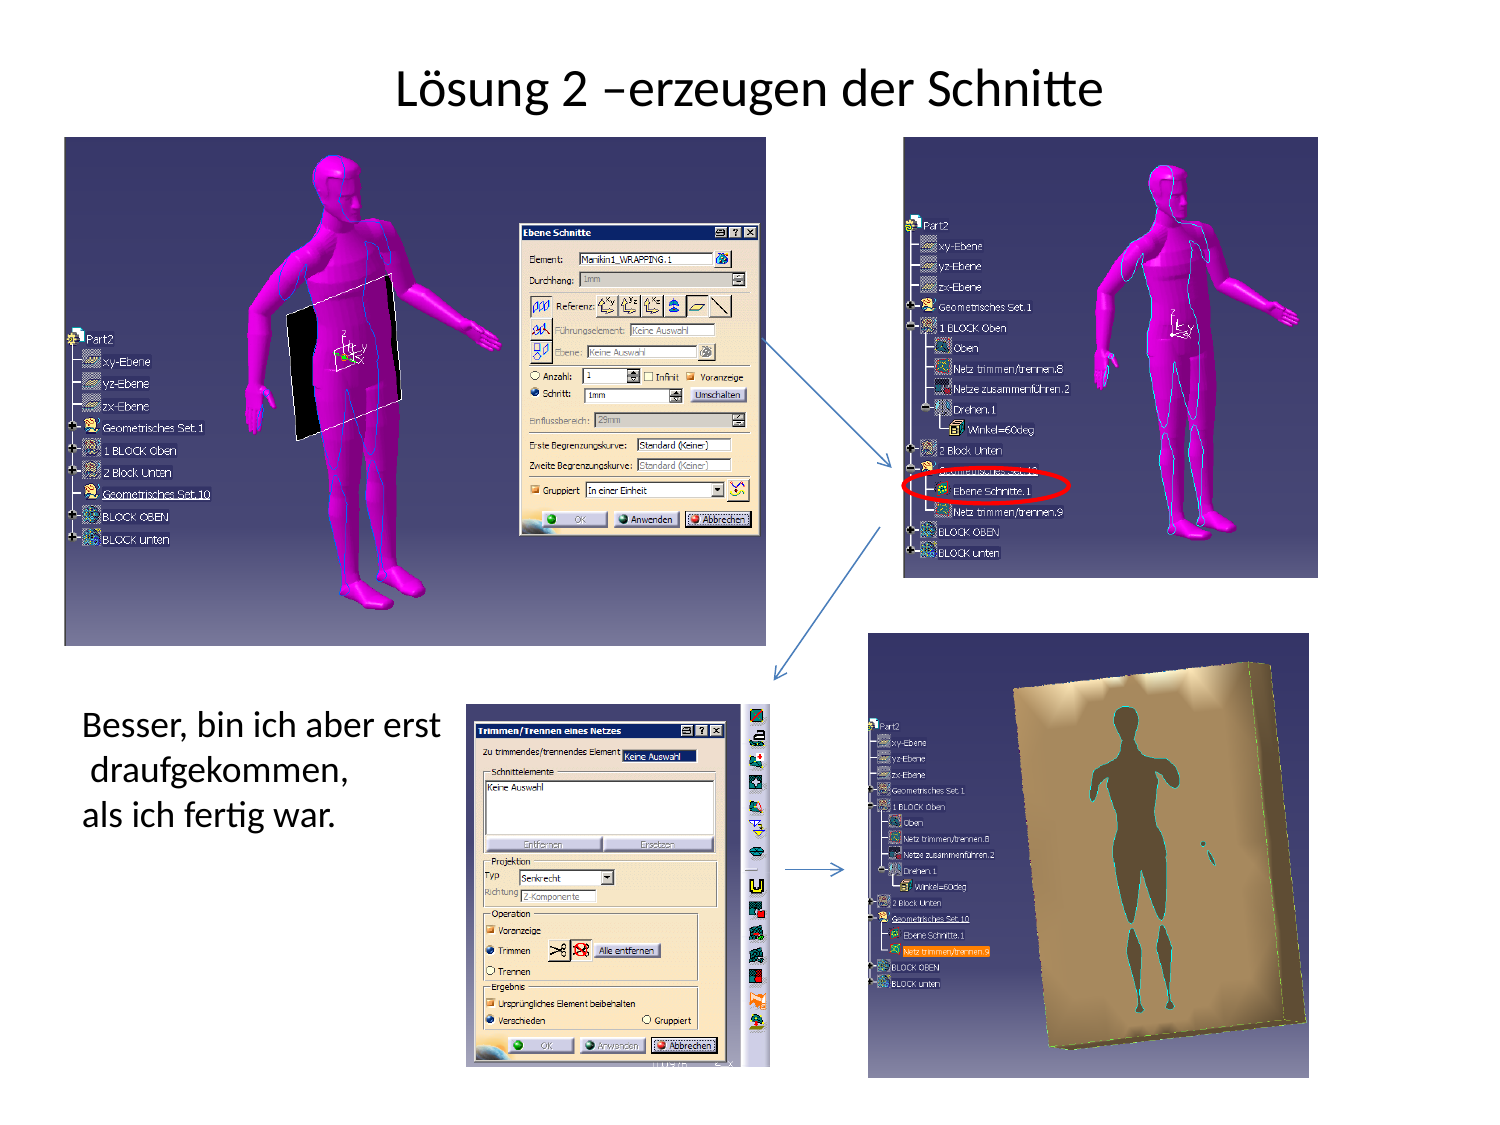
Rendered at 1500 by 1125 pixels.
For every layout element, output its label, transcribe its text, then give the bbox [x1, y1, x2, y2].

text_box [761, 337, 892, 469]
title Lösung 2 –erzeugen der Schnitte [75, 45, 1425, 126]
picture [903, 136, 1318, 578]
picture [64, 136, 766, 646]
picture [466, 703, 770, 1067]
text_box Besser, bin ich aber erst draufgekommen, als ich fertig war. [67, 692, 457, 843]
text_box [773, 526, 881, 681]
picture [867, 633, 1310, 1078]
